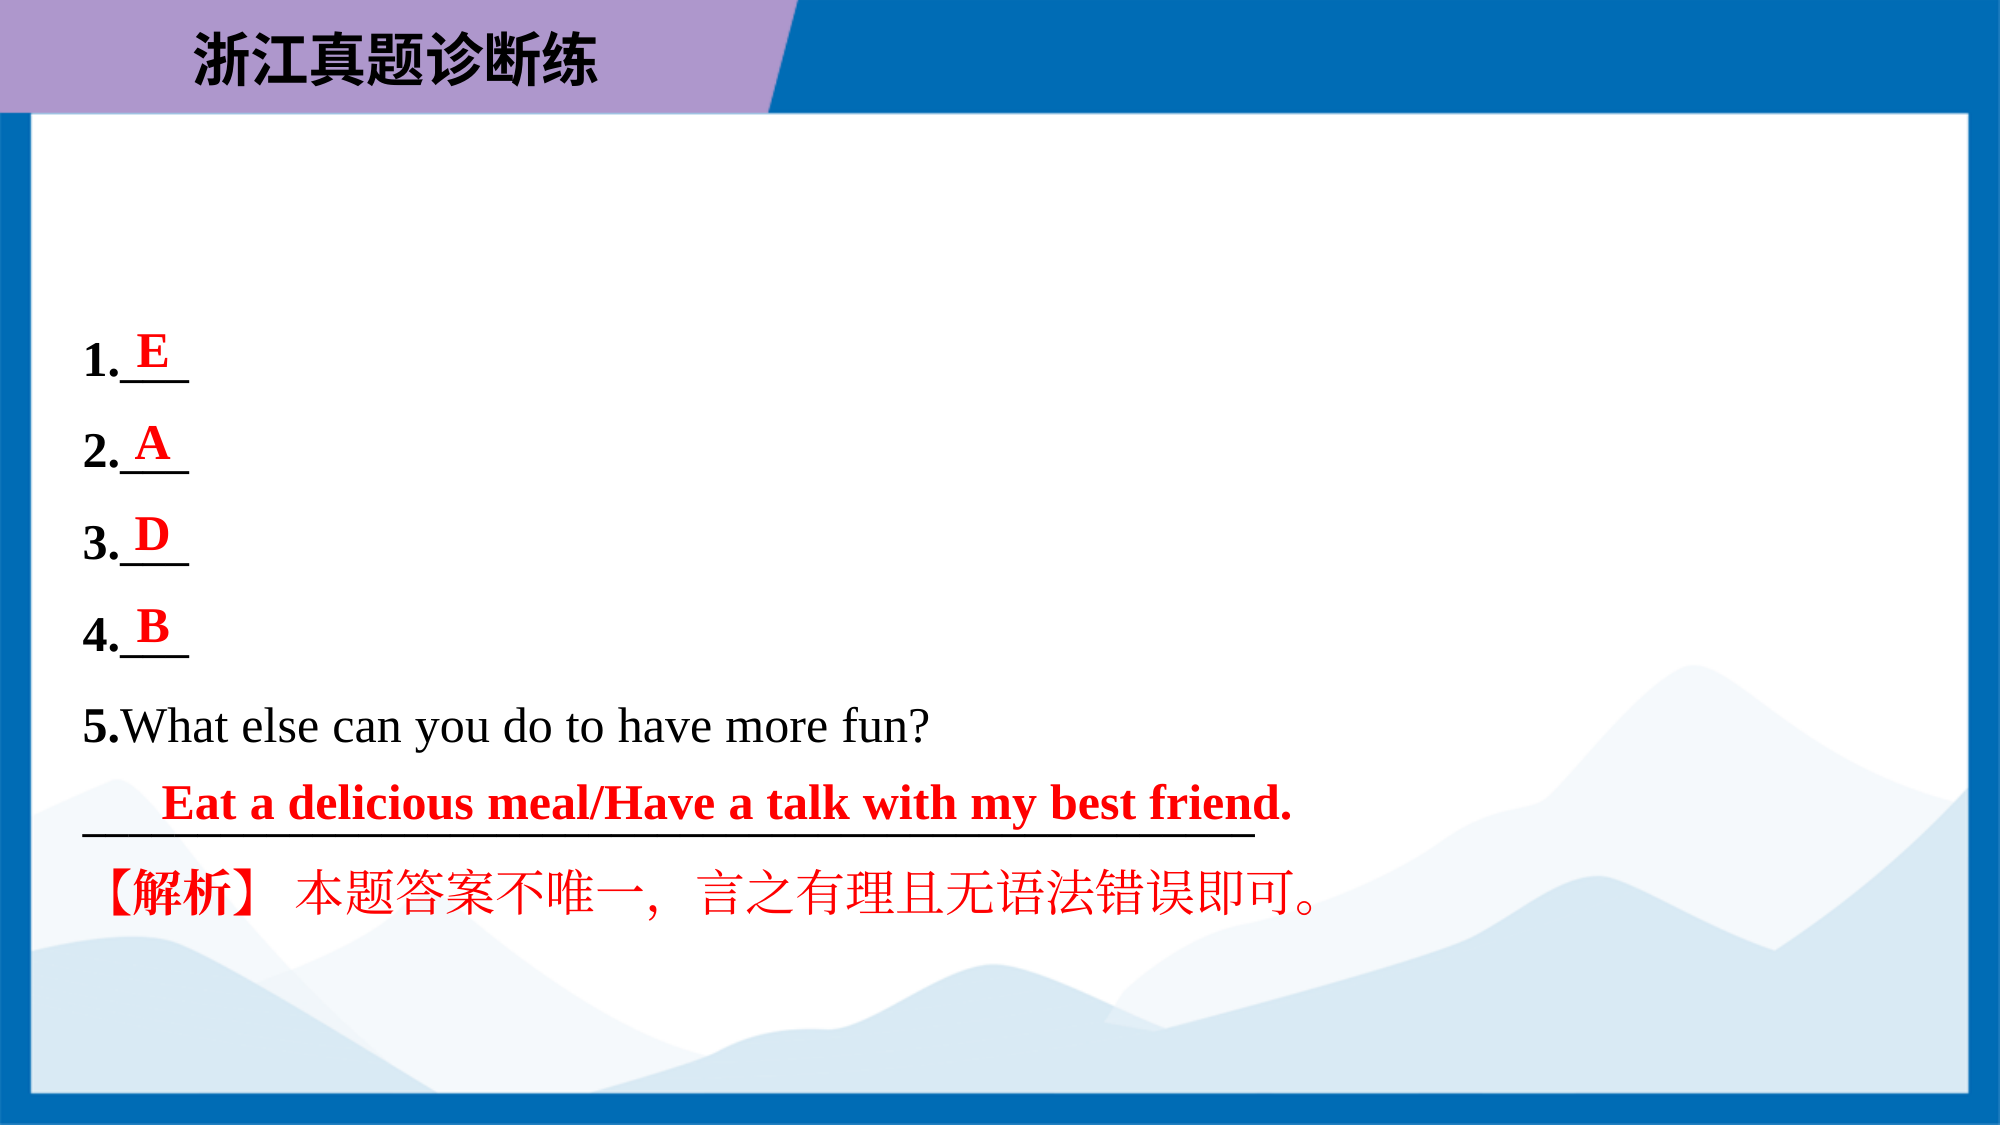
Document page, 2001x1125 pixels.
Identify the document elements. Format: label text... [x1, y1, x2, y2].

text_box A [116, 381, 189, 461]
text_box 1.___ 2.___ 3.___ 4.___ 5.What else can you do to have more fun? ___________________________________________________ [82, 294, 1917, 831]
text_box B [118, 564, 189, 644]
text_box D [116, 473, 189, 552]
text_box 【解析】 本题答案不唯一，言之有理且无语法错误即可。 [82, 833, 1917, 912]
text_box Eat a delicious meal/Have a talk with my best friend. [89, 742, 1365, 821]
text_box E [118, 289, 189, 369]
picture [0, 0, 2000, 1125]
